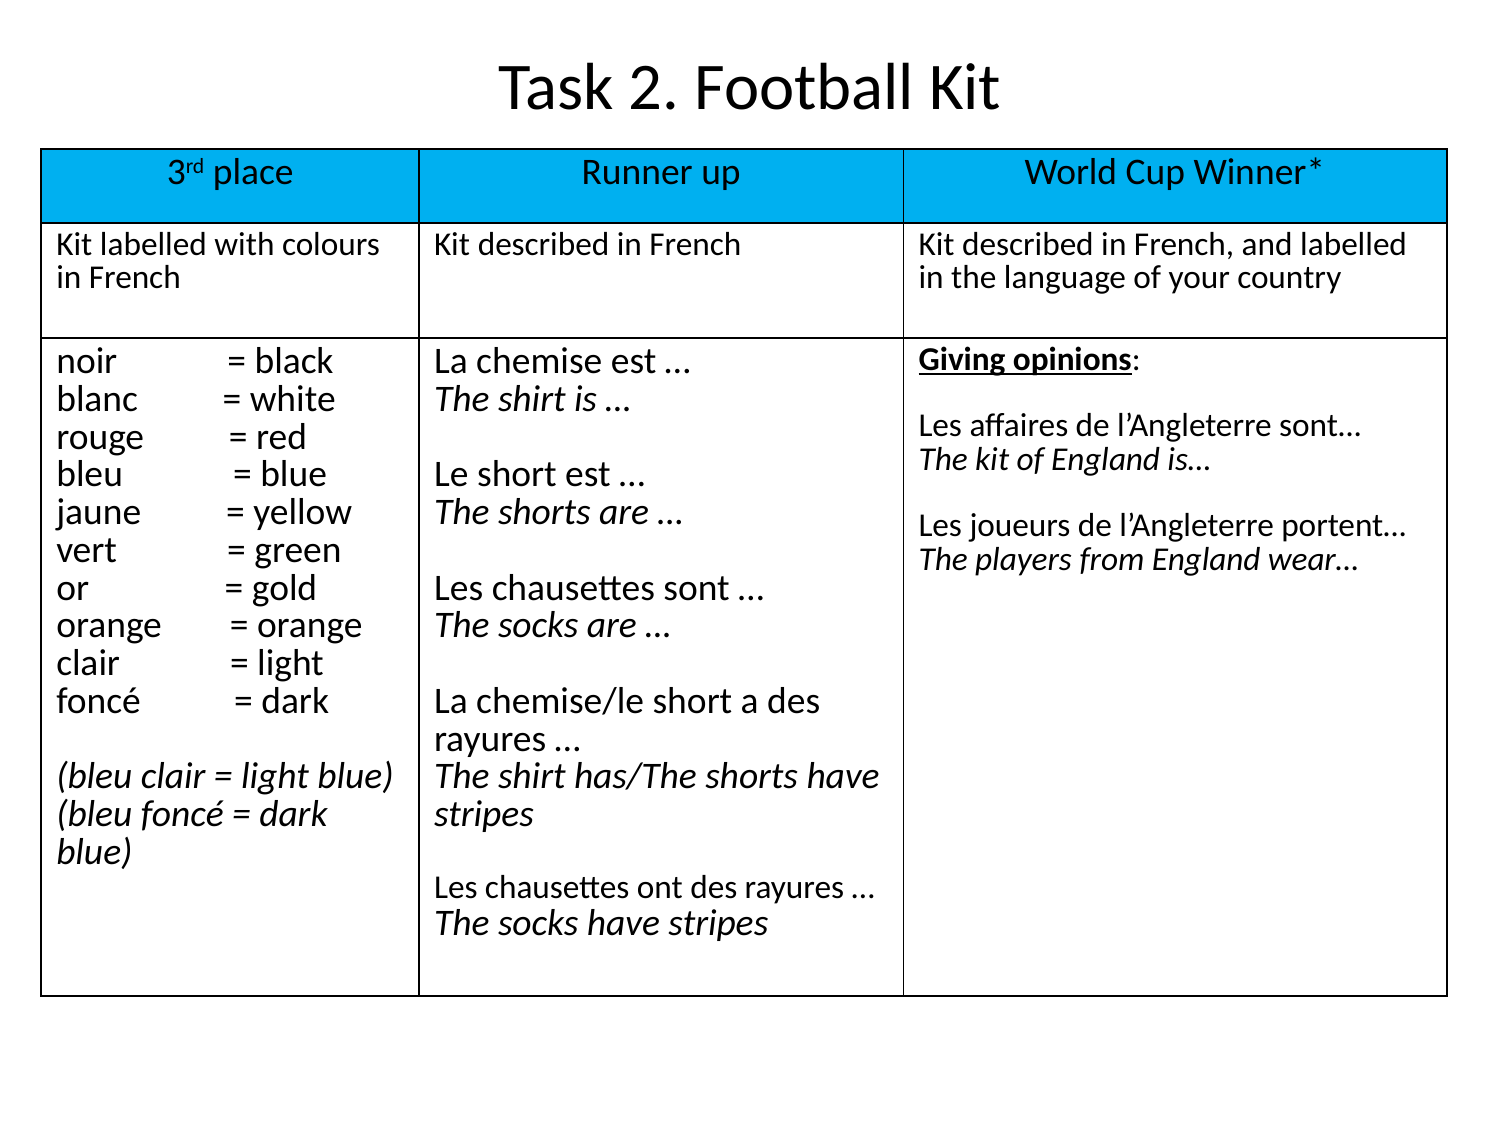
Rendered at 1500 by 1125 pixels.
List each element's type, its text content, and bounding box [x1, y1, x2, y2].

table_cell noir = black blanc = white rouge = red bleu = blue jaune = yellow vert = green or = gold orange = orange clair = light foncé = dark (bleu clair = light blue) (bleu foncé = dark blue) [42, 339, 418, 995]
table_cell Giving opinions: Les affaires de l’Angleterre sont… The kit of England is… Les joueurs de l’Angleterre portent… The players from England wear… [904, 339, 1446, 995]
table_header 3rd place [42, 150, 418, 222]
table_cell Kit described in French, and labelled in the language of your country [904, 224, 1446, 337]
table_cell Kit labelled with colours in French [42, 224, 418, 337]
table_header Runner up [420, 150, 903, 222]
title Task 2. Football Kit [75, 42, 1425, 124]
table_cell La chemise est … The shirt is … Le short est … The shorts are … Les chausettes sont … The socks are … La chemise/le short a des rayures … The shirt has/The shorts have stripes Les chausettes ont des rayures … The socks have stripes [420, 339, 903, 995]
table_cell Kit described in French [420, 224, 903, 337]
table_header World Cup Winner* [904, 150, 1446, 222]
